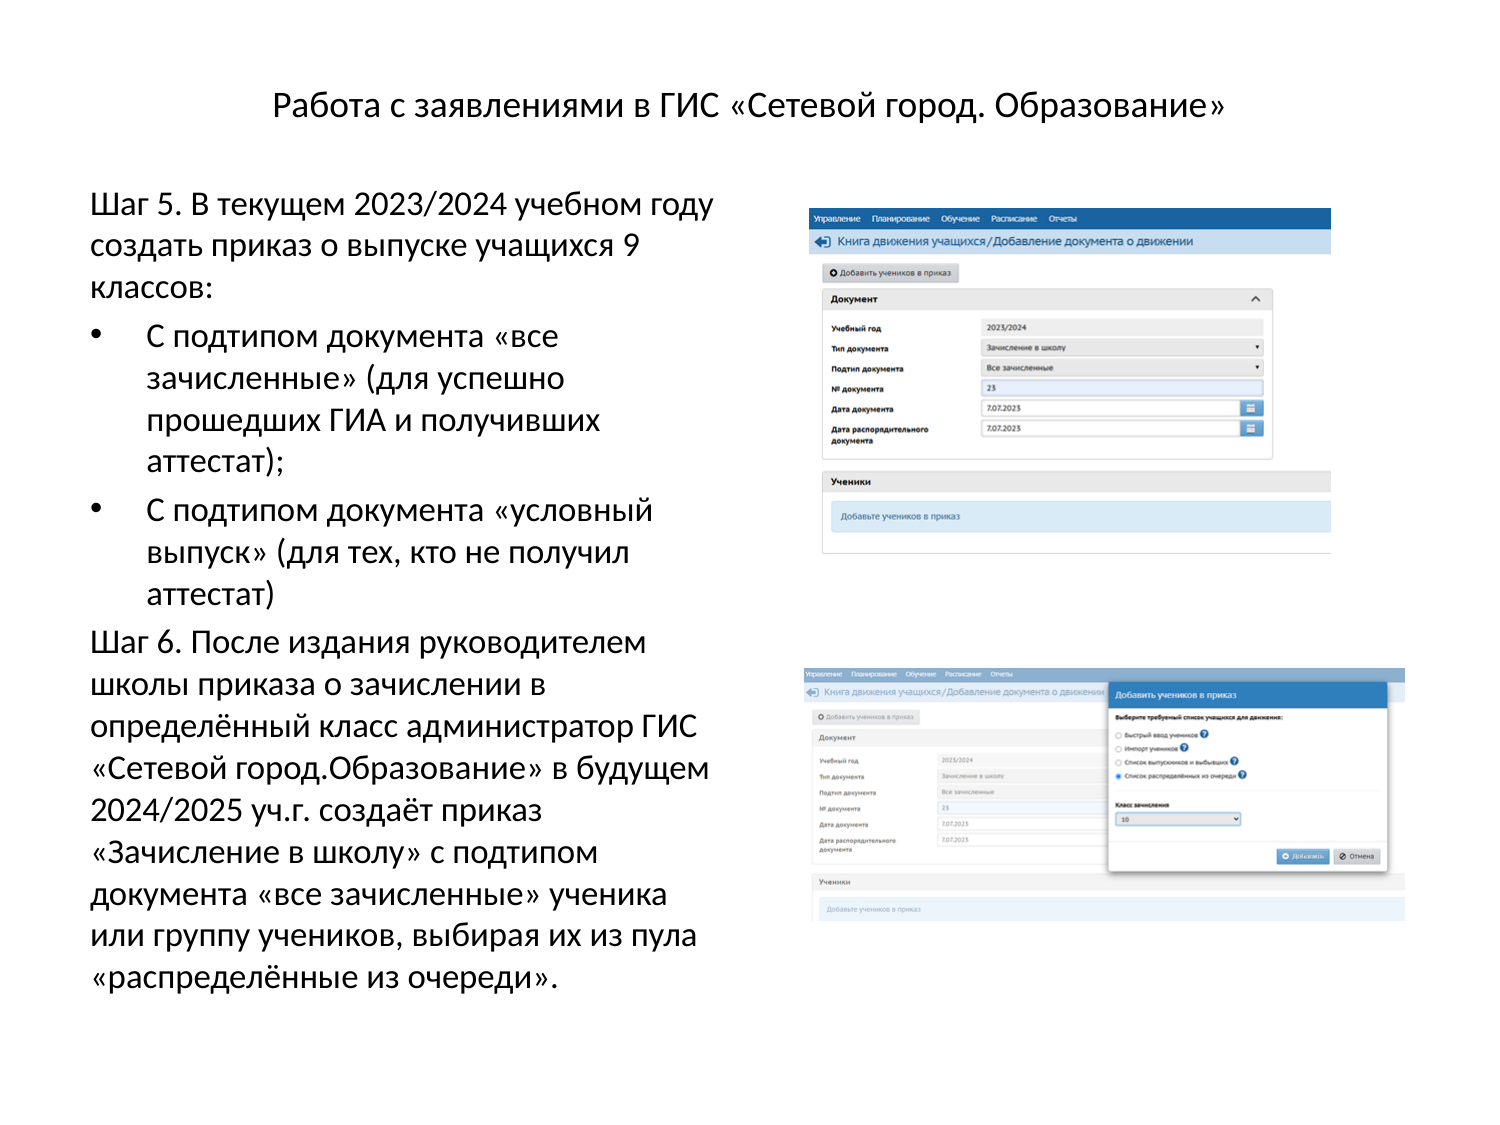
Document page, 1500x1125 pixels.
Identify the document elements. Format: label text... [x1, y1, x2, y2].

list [804, 668, 1405, 921]
picture [808, 207, 1331, 559]
list Шаг 5. В текущем 2023/2024 учебном году создать приказ о выпуске учащихся 9 классов: С подтипом документа «все зачисленные» (для успешно прошедших ГИА и получивших аттестат); С подтипом документа «условный выпуск» (для тех, кто не получил аттестат) Шаг 6. После издания руководителем школы приказа о зачислении в определённый класс администратор ГИС «Сетевой город.Образование» в будущем 2024/2025 уч.г. создаёт приказ «Зачисление в школу» с подтипом документа «все зачисленные» ученика или группу учеников, выбирая их из пула «распределённые из очереди». [75, 172, 738, 1005]
title Работа с заявлениями в ГИС «Сетевой город. Образование» [75, 45, 1425, 161]
